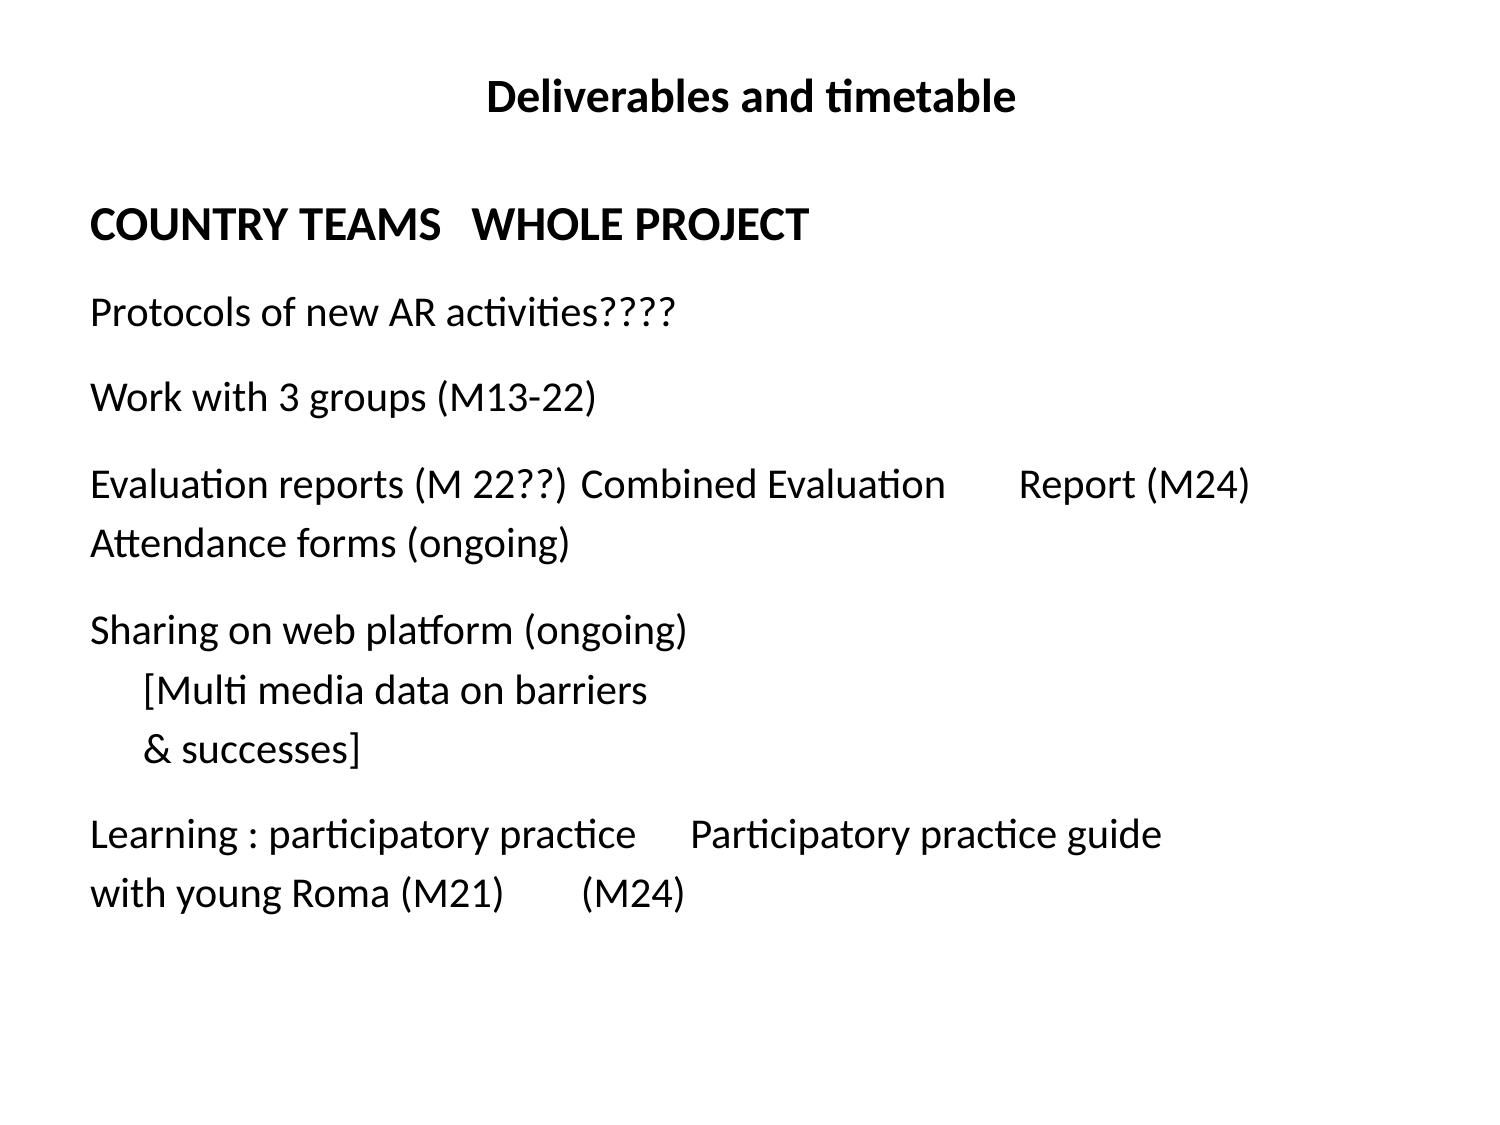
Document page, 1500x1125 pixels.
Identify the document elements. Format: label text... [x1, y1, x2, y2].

title Deliverables and timetable [76, 0, 1427, 188]
list COUNTRY TEAMS WHOLE PROJECT Protocols of new AR activities???? Work with 3 groups (M13-22) Evaluation reports (M 22??) Combined Evaluation Report (M24) Attendance forms (ongoing) Sharing on web platform (ongoing) [Multi media data on barriers & successes] Learning : participatory practice Participatory practice guide with young Roma (M21) (M24) [75, 184, 1425, 1047]
